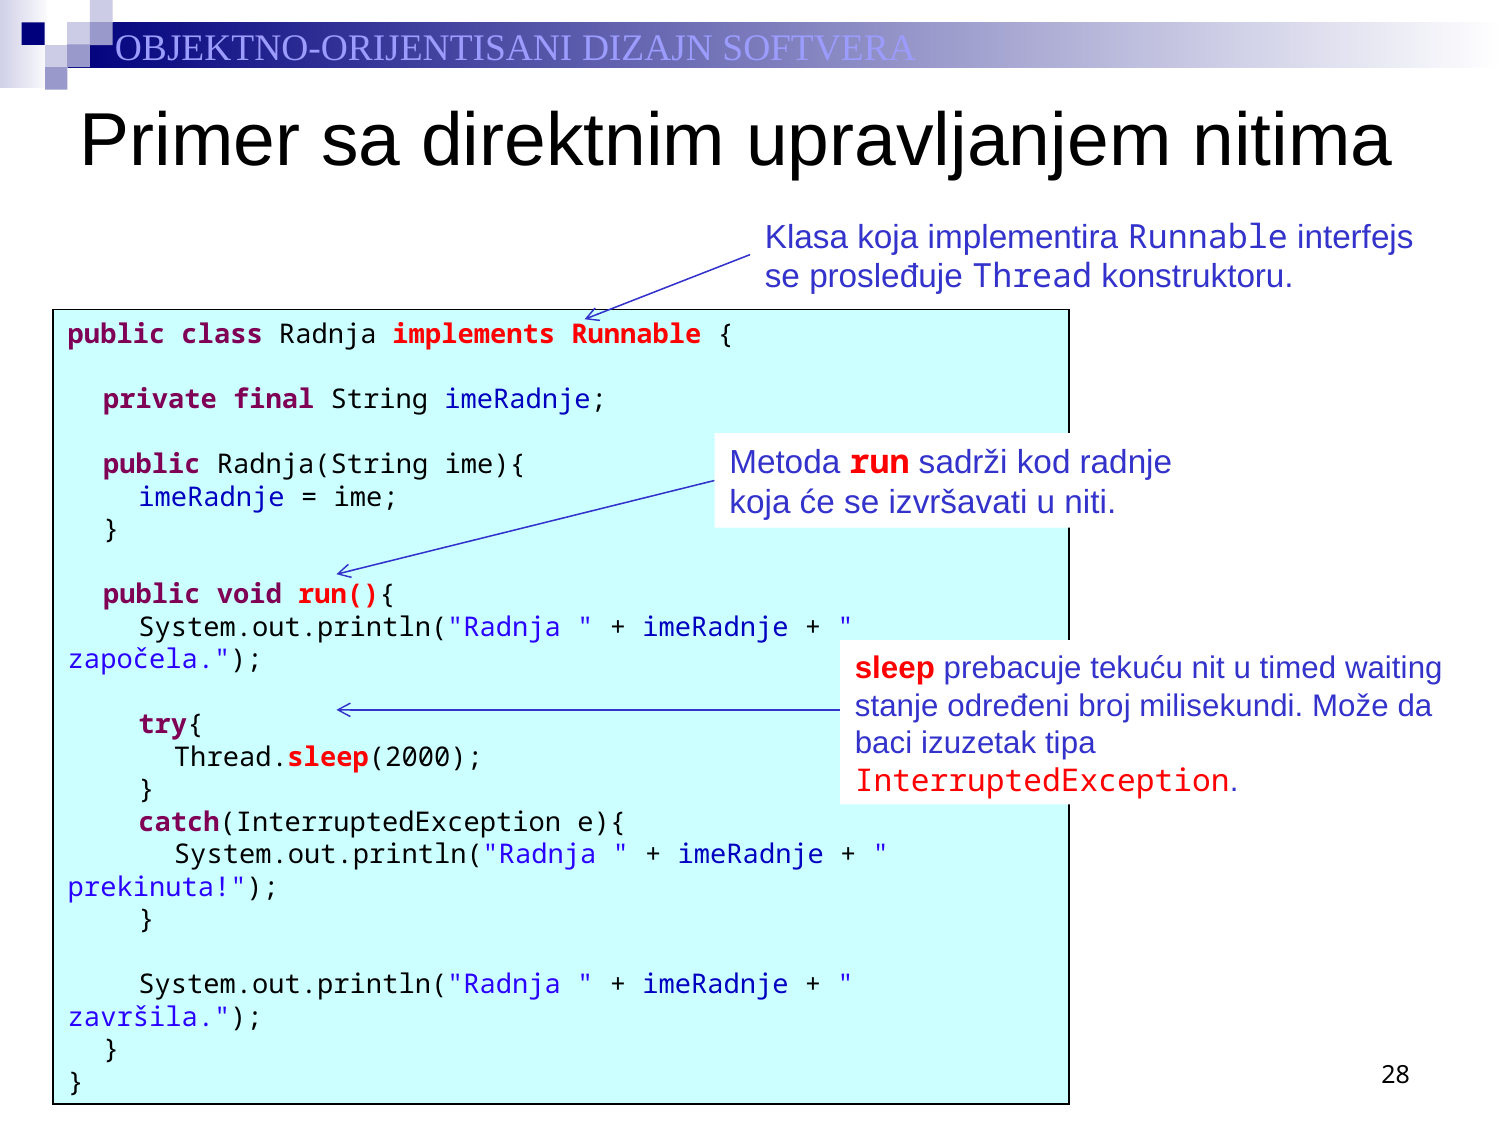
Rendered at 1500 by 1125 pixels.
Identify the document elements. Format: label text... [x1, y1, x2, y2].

title Primer sa direktnim upravljanjem nitima [64, 86, 1412, 185]
text_box sleep prebacuje tekuću nit u timed waiting stanje određeni broj milisekundi. Može da baci izuzetak tipa InterruptedException. [840, 640, 1475, 805]
text_box Metoda run sadrži kod radnje koja će se izvršavati u niti. [714, 433, 1194, 528]
text_box Klasa koja implementira Runnable interfejs se prosleđuje Thread konstruktoru. [749, 207, 1436, 302]
text_box public class Radnja implements Runnable { private final String imeRadnje; public Radnja(String ime){ imeRadnje = ime; } public void run(){ System.out.println("Radnja " + imeRadnje + " započela."); try{ Thread.sleep(2000); } catch(InterruptedException e){ System.out.println("Radnja " + imeRadnje + " prekinuta!"); } System.out.println("Radnja " + imeRadnje + " završila."); } } [52, 309, 1069, 1104]
slide_number 28 [1074, 1024, 1426, 1101]
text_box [584, 254, 751, 320]
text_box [336, 480, 715, 575]
